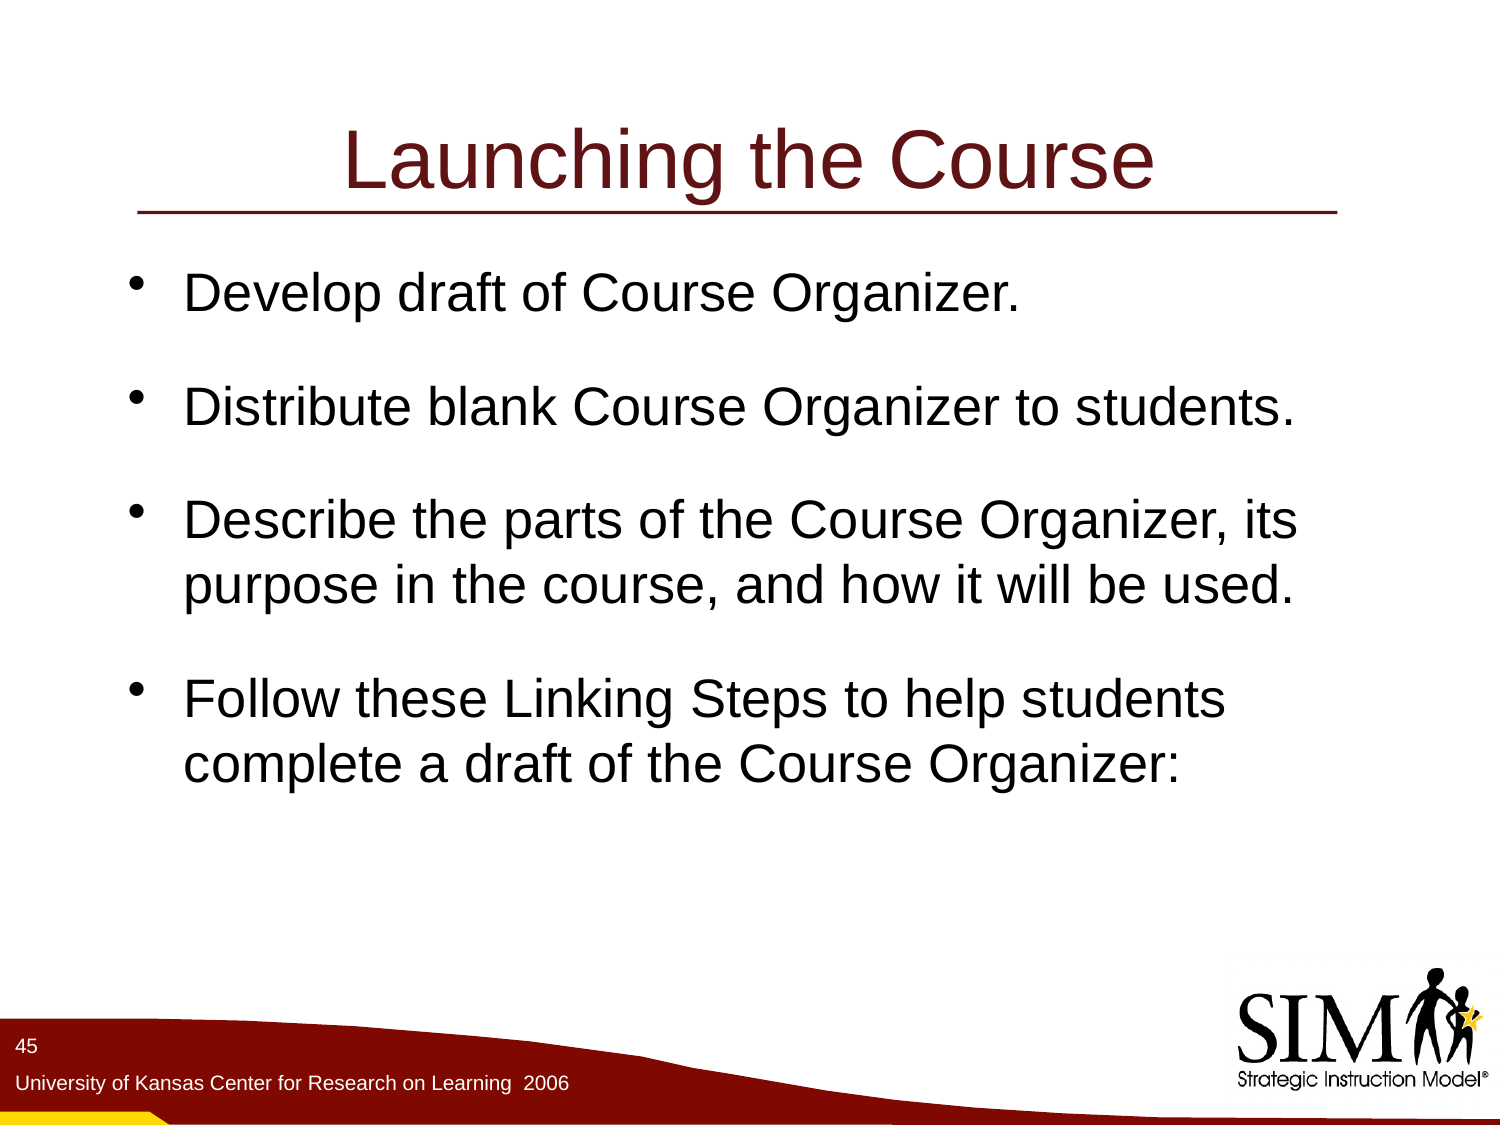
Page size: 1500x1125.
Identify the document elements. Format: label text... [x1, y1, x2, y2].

slide_number 45 [0, 1024, 313, 1062]
footer University of Kansas Center for Research on Learning 2006 [0, 1062, 626, 1101]
picture [1231, 954, 1497, 1106]
list Develop draft of Course Organizer. Distribute blank Course Organizer to students. Describe the parts of the Course Organizer, its purpose in the course, and how it will be used. Follow these Linking Steps to help students complete a draft of the Course Organizer: [112, 249, 1388, 901]
title Launching the Course [112, 74, 1388, 213]
